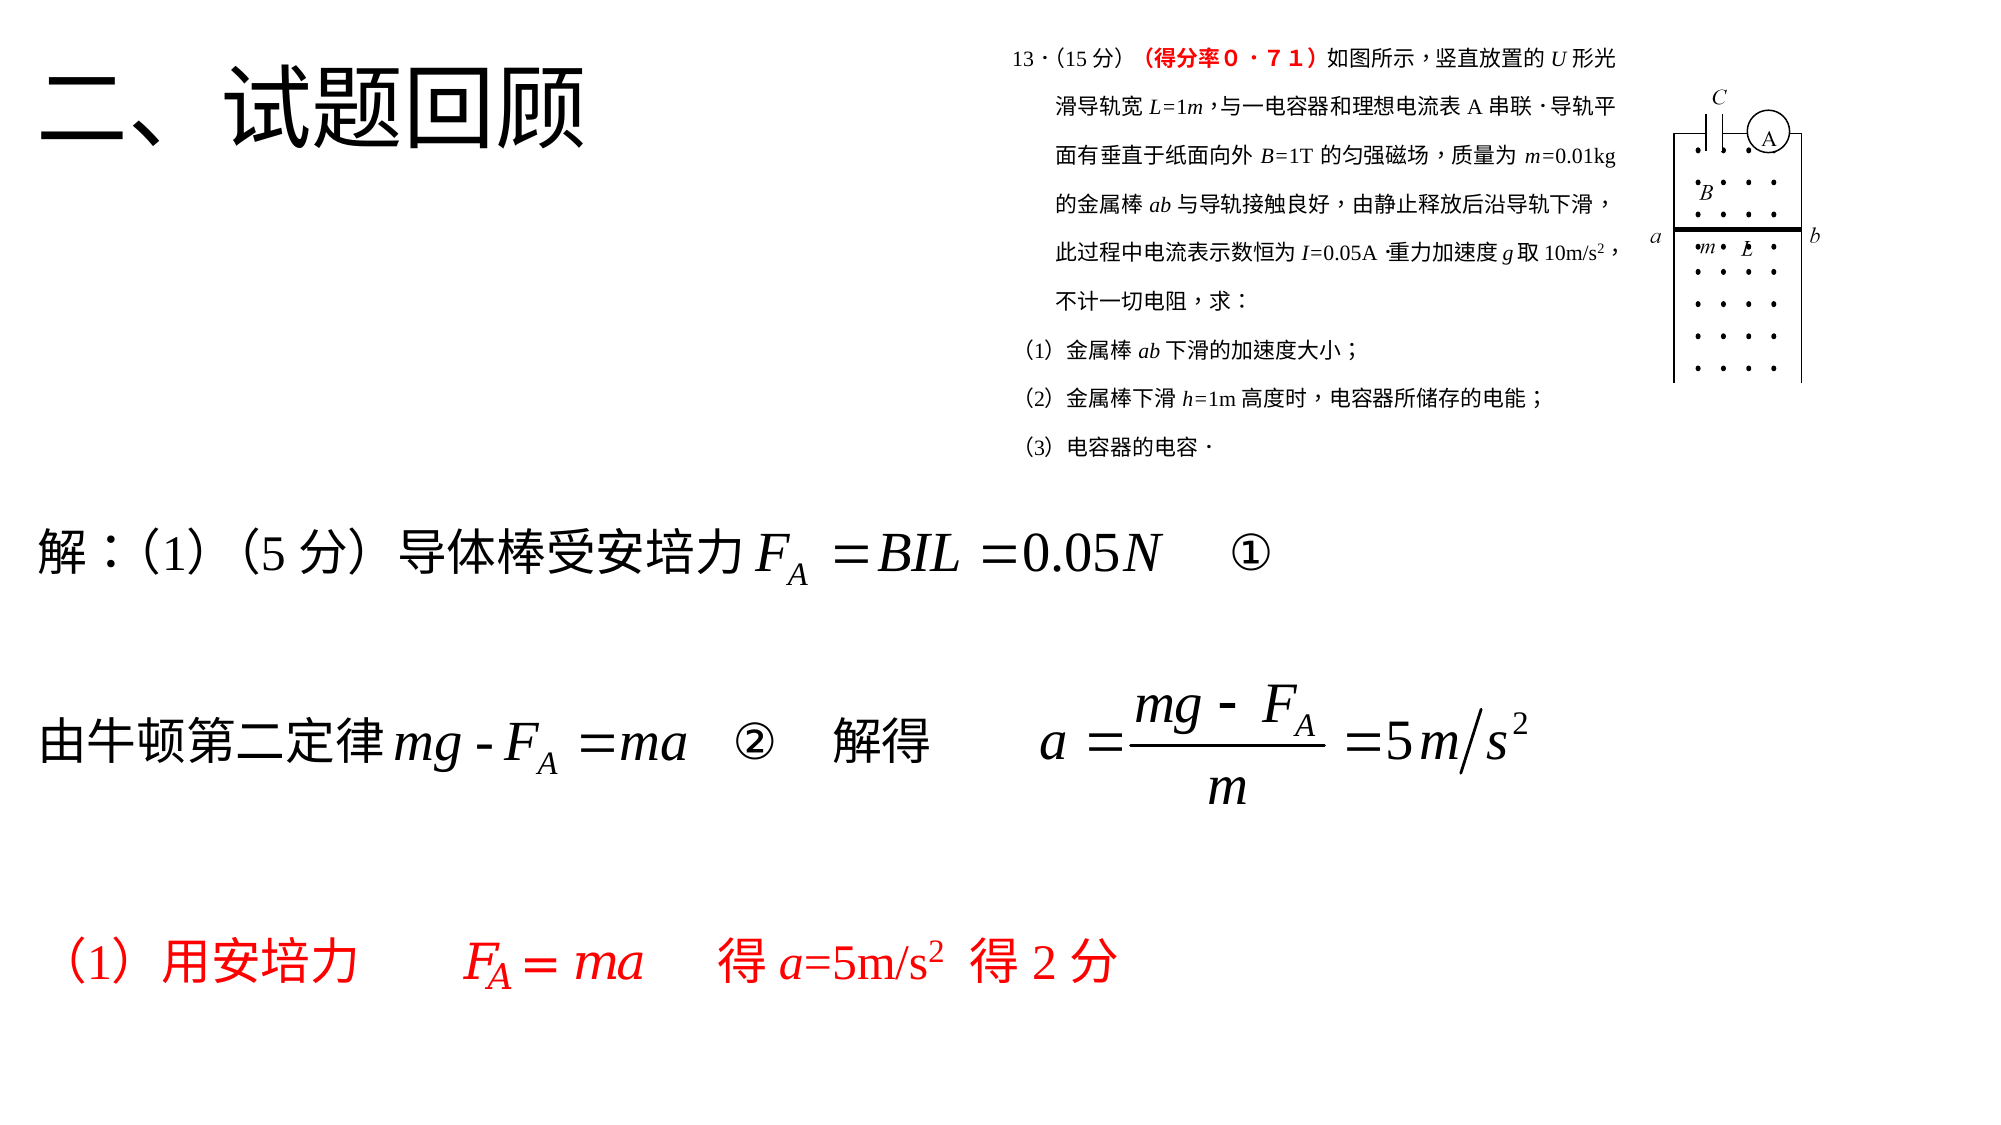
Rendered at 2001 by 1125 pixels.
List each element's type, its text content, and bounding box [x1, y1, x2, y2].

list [37, 483, 1963, 999]
title 二、试题回顾 [21, 3, 1747, 221]
picture [1011, 33, 1863, 473]
